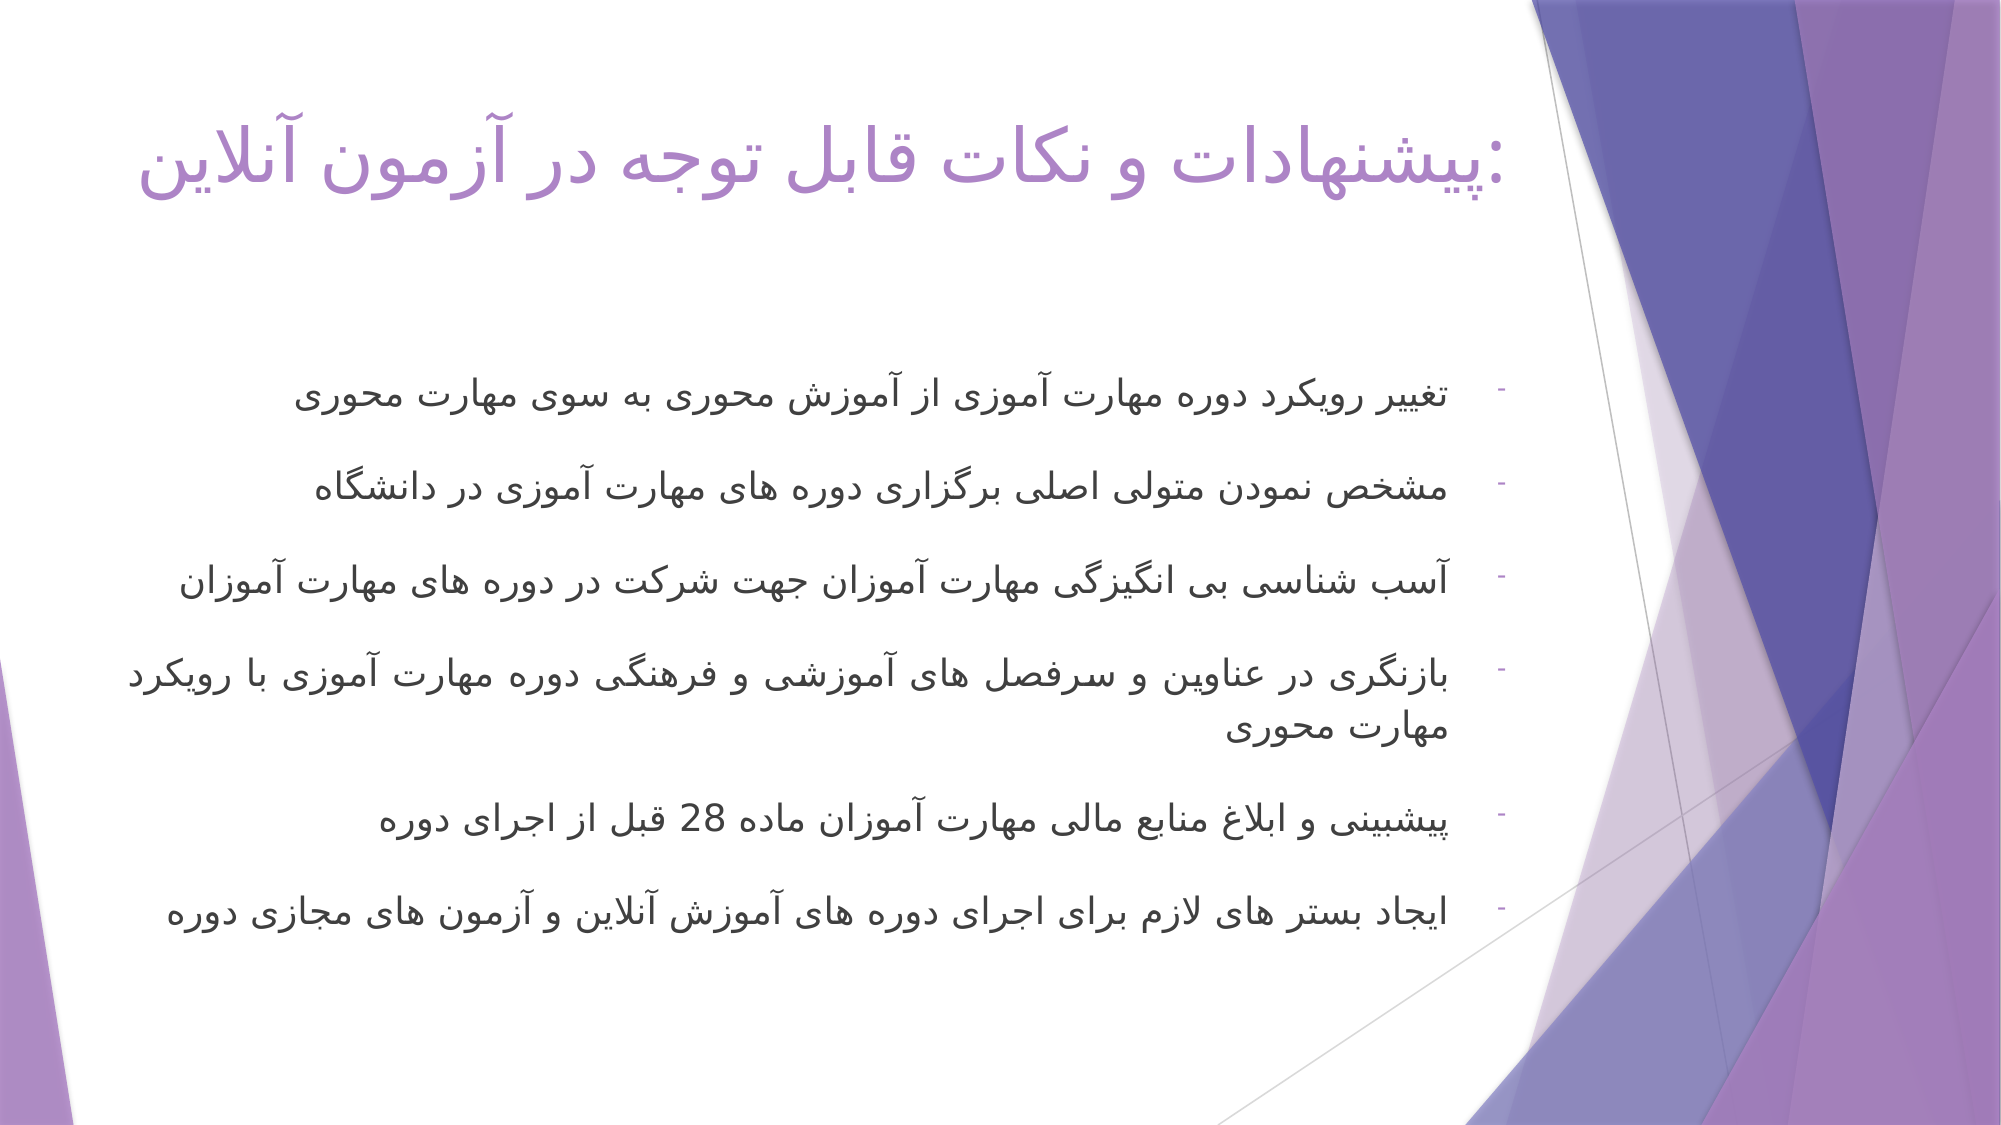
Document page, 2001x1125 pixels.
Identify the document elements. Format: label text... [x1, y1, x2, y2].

list تغییر رویکرد دوره مهارت آموزی از آموزش محوری به سوی مهارت محوری مشخص نمودن متولی اصلی برگزاری دوره های مهارت آموزی در دانشگاه آسب شناسی بی انگیزگی مهارت آموزان جهت شرکت در دوره های مهارت آموزان بازنگری در عناوین و سرفصل های آموزشی و فرهنگی دوره مهارت آموزی با رویکرد مهارت محوری پیشبینی و ابلاغ منابع مالی مهارت آموزان ماده 28 قبل از اجرای دوره ایجاد بستر های لازم برای اجرای دوره های آموزش آنلاین و آزمون های مجازی دوره [111, 354, 1522, 992]
title پیشنهادات و نکات قابل توجه در آزمون آنلاین: [111, 99, 1522, 317]
